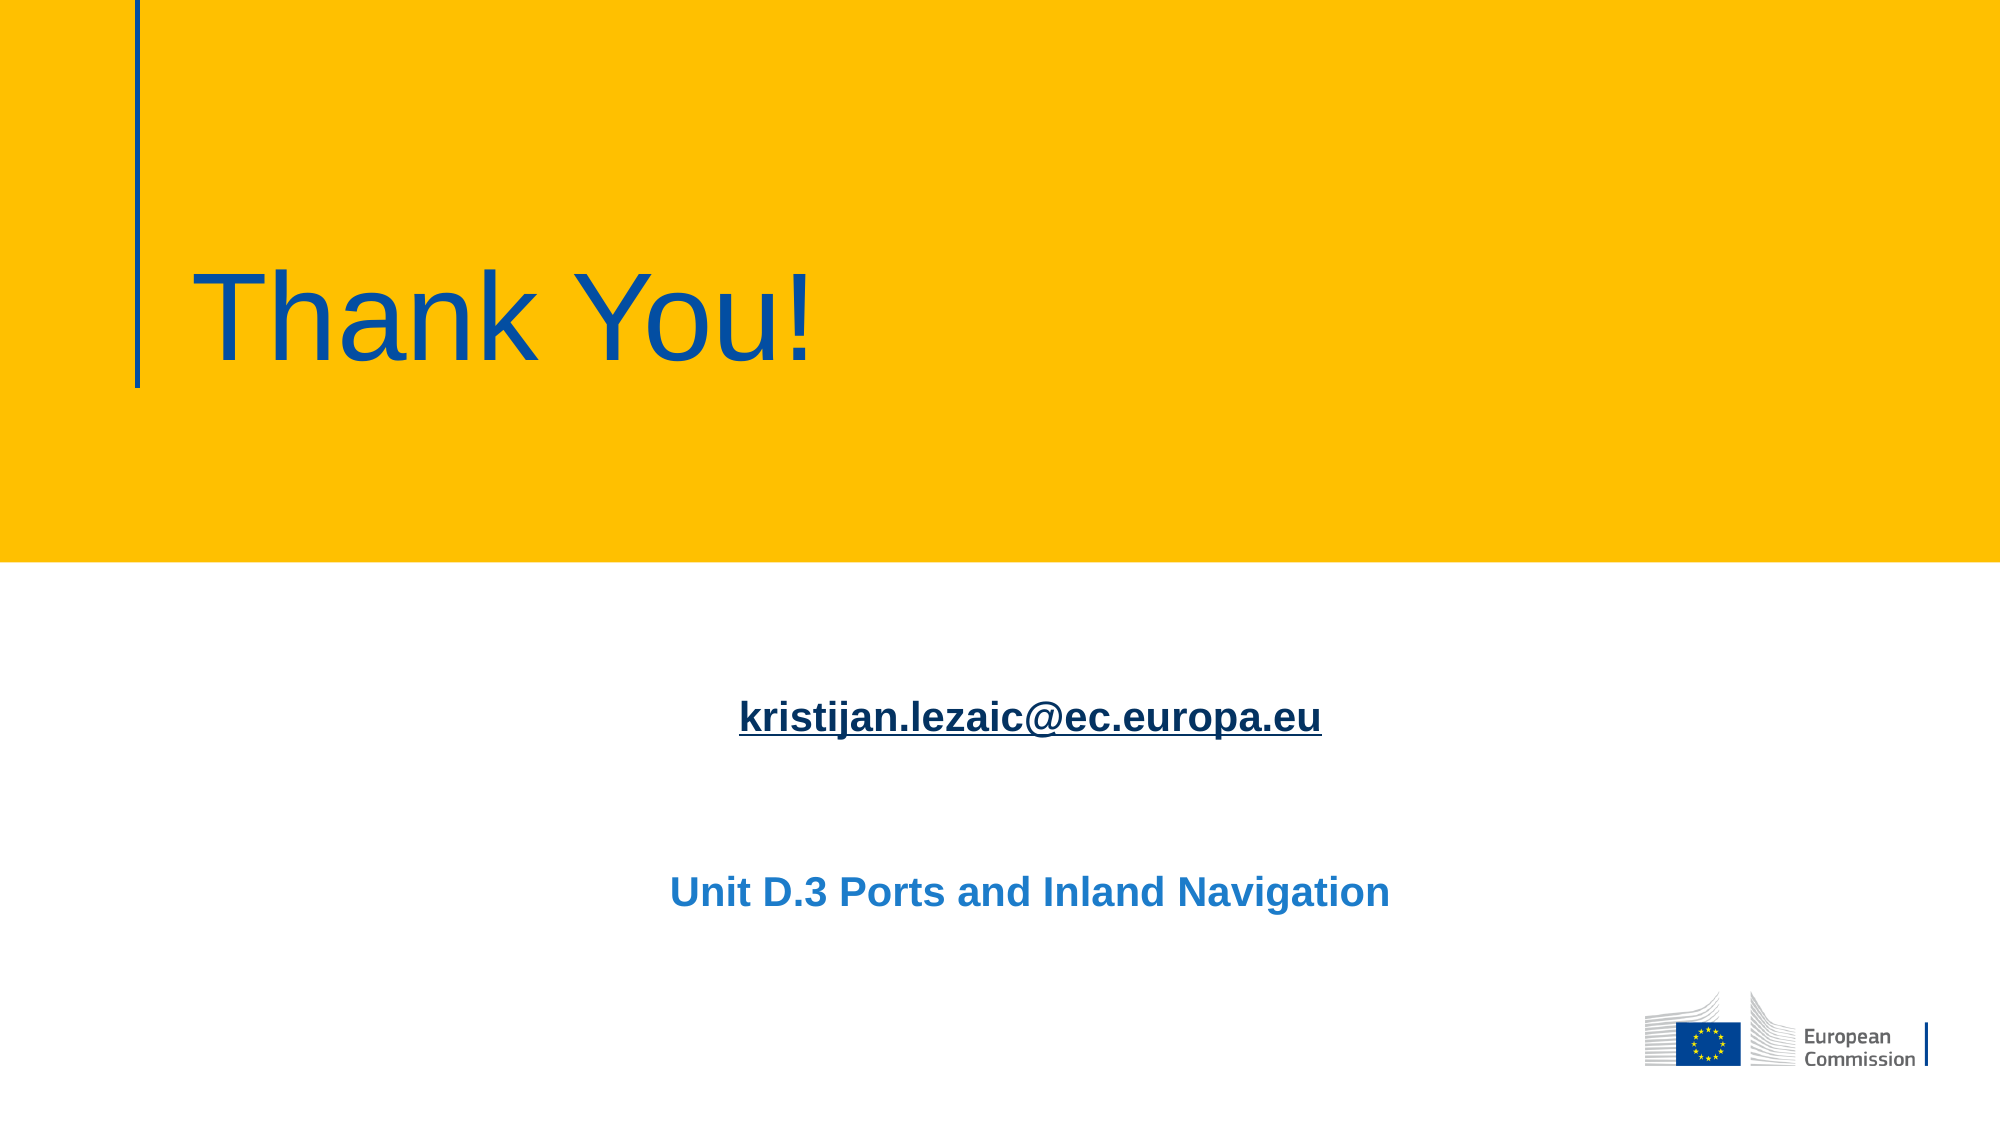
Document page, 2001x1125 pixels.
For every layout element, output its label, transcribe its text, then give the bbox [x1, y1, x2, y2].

picture [1645, 991, 1928, 1066]
subtitle kristijan.lezaic@ec.europa.eu Unit D.3 Ports and Inland Navigation [137, 682, 1924, 949]
title Thank You! [176, 184, 1843, 388]
